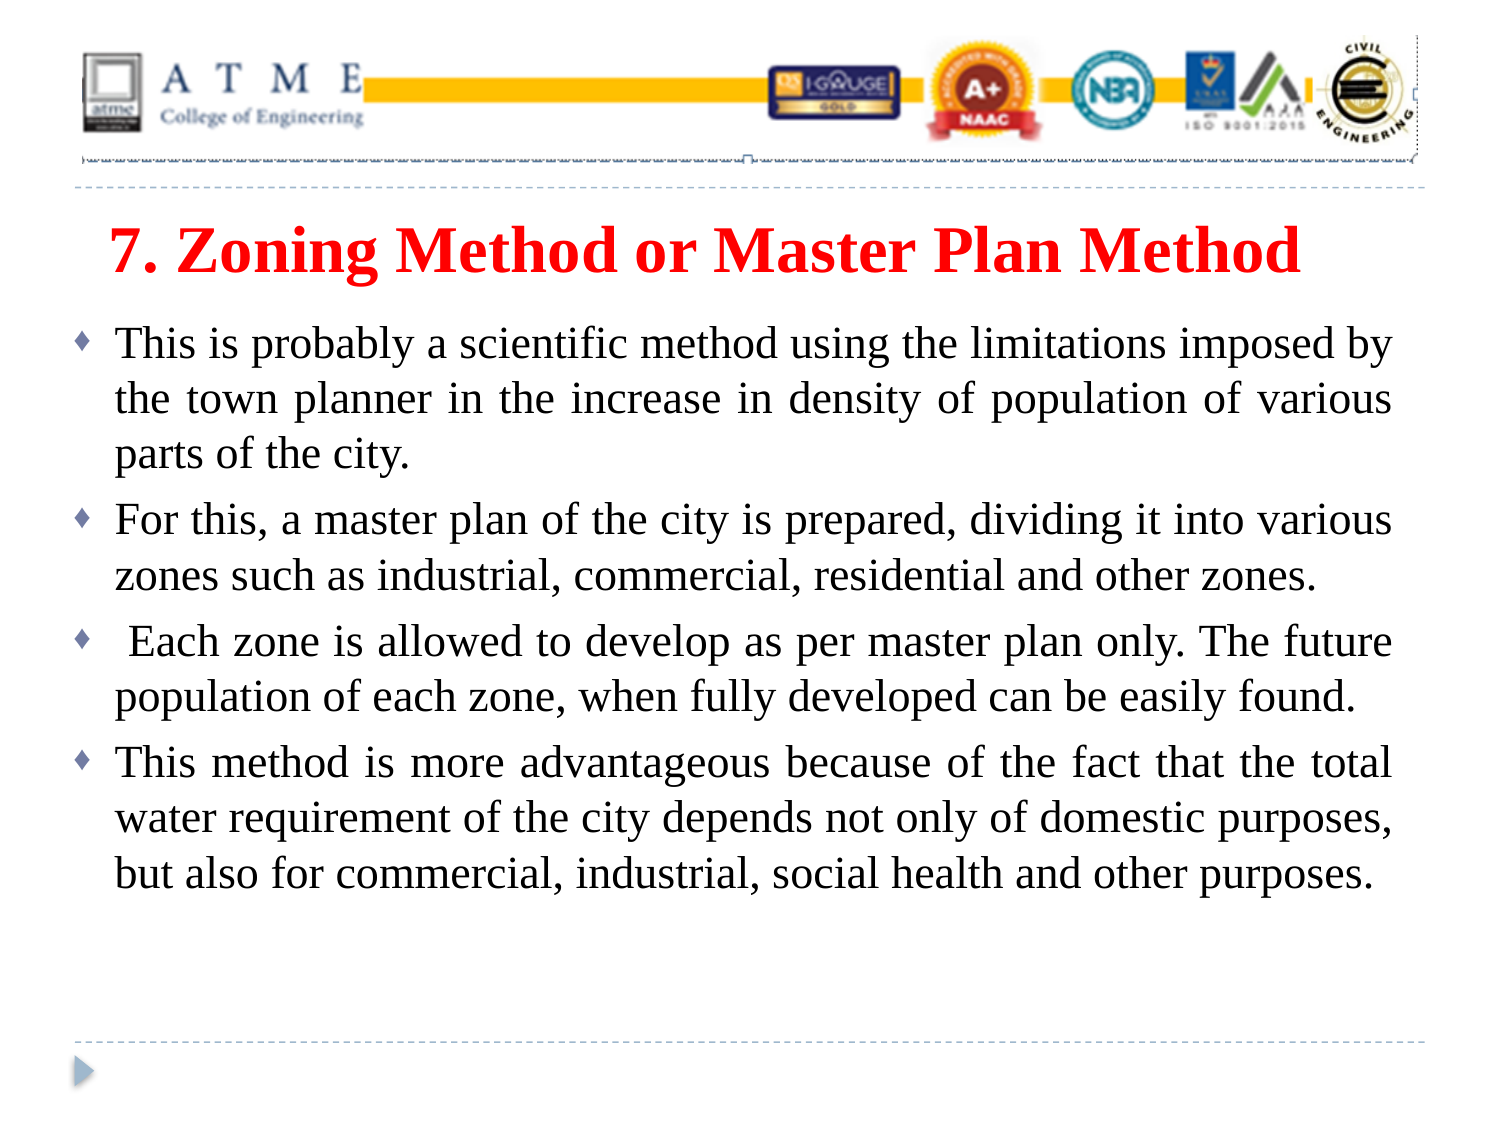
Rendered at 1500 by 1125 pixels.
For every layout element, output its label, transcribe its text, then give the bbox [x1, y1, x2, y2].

picture [82, 35, 1418, 164]
list This is probably a scientific method using the limitations imposed by the town planner in the increase in density of population of various parts of the city. For this, a master plan of the city is prepared, dividing it into various zones such as industrial, commercial, residential and other zones. Each zone is allowed to develop as per master plan only. The future population of each zone, when fully developed can be easily found. This method is more advantageous because of the fact that the total water requirement of the city depends not only of domestic purposes, but also for commercial, industrial, social health and other purposes. [58, 304, 1409, 1048]
title 7. Zoning Method or Master Plan Method [93, 105, 1444, 293]
